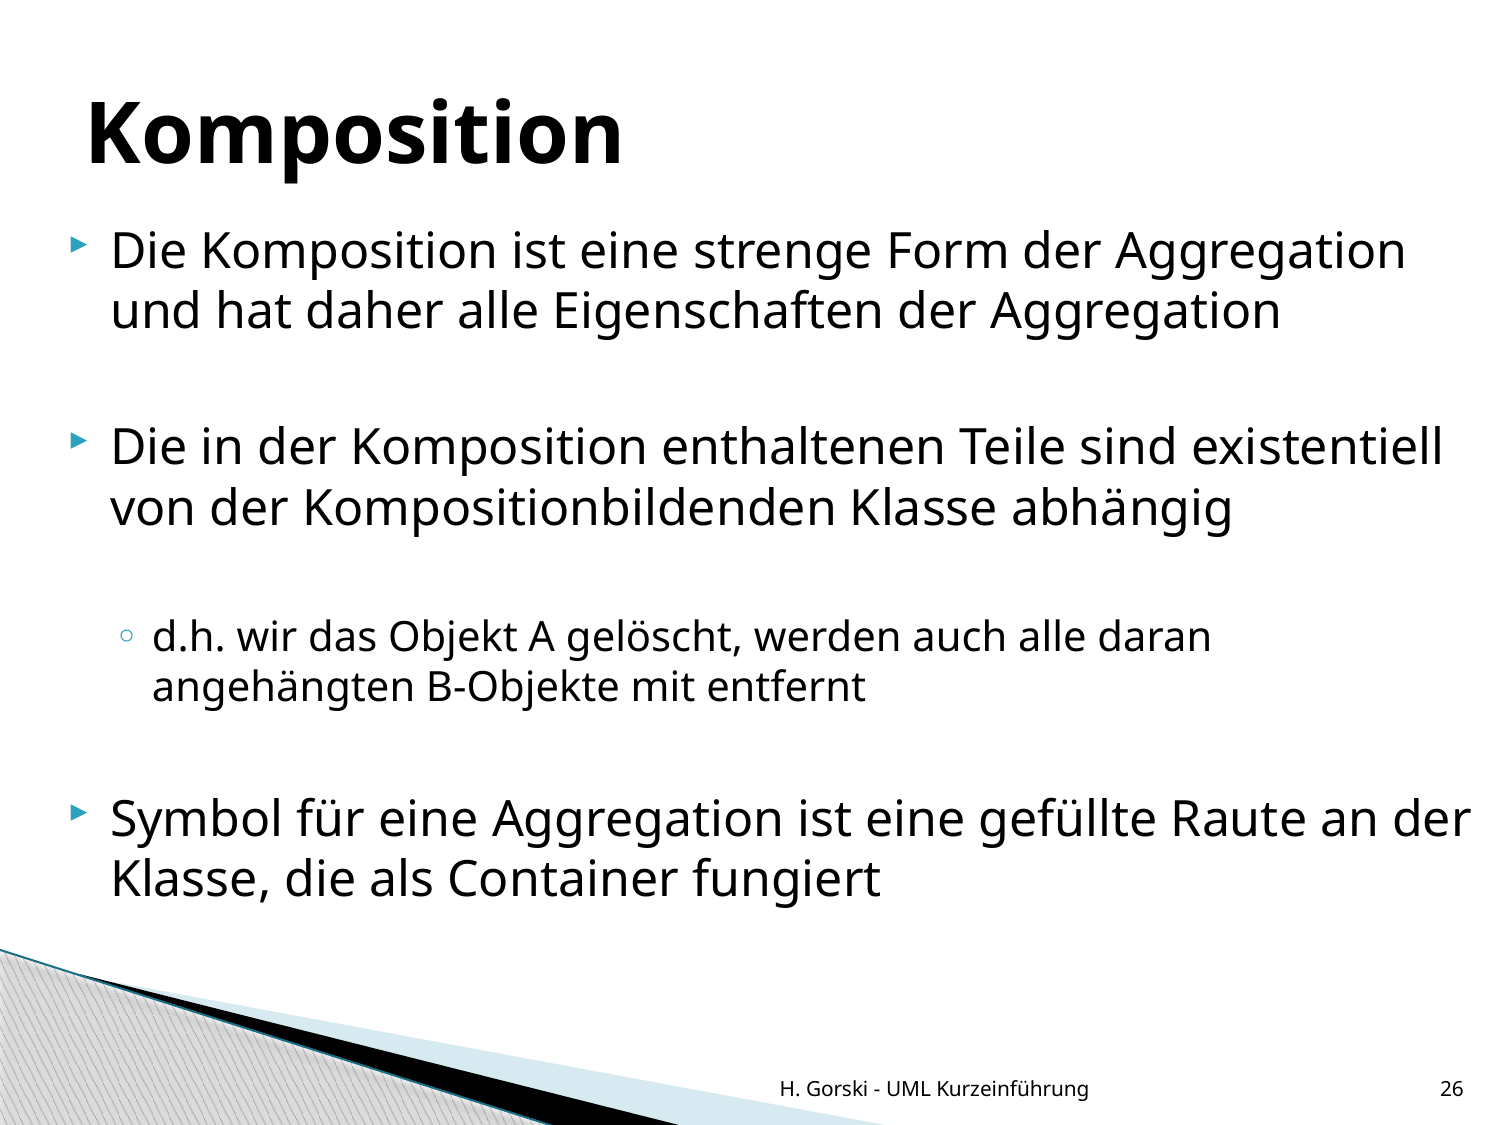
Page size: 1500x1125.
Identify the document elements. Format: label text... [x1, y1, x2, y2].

slide_number 26 [1418, 1051, 1479, 1112]
footer H. Gorski - UML Kurzeinführung [718, 1051, 1105, 1112]
title Komposition [70, 35, 1421, 210]
list Die Komposition ist eine strenge Form der Aggregation und hat daher alle Eigenschaften der Aggregation Die in der Komposition enthaltenen Teile sind existentiell von der Kompositionbildenden Klasse abhängig d.h. wir das Objekt A gelöscht, werden auch alle daran angehängten B-Objekte mit entfernt Symbol für eine Aggregation ist eine gefüllte Raute an der Klasse, die als Container fungiert [35, 210, 1500, 1032]
